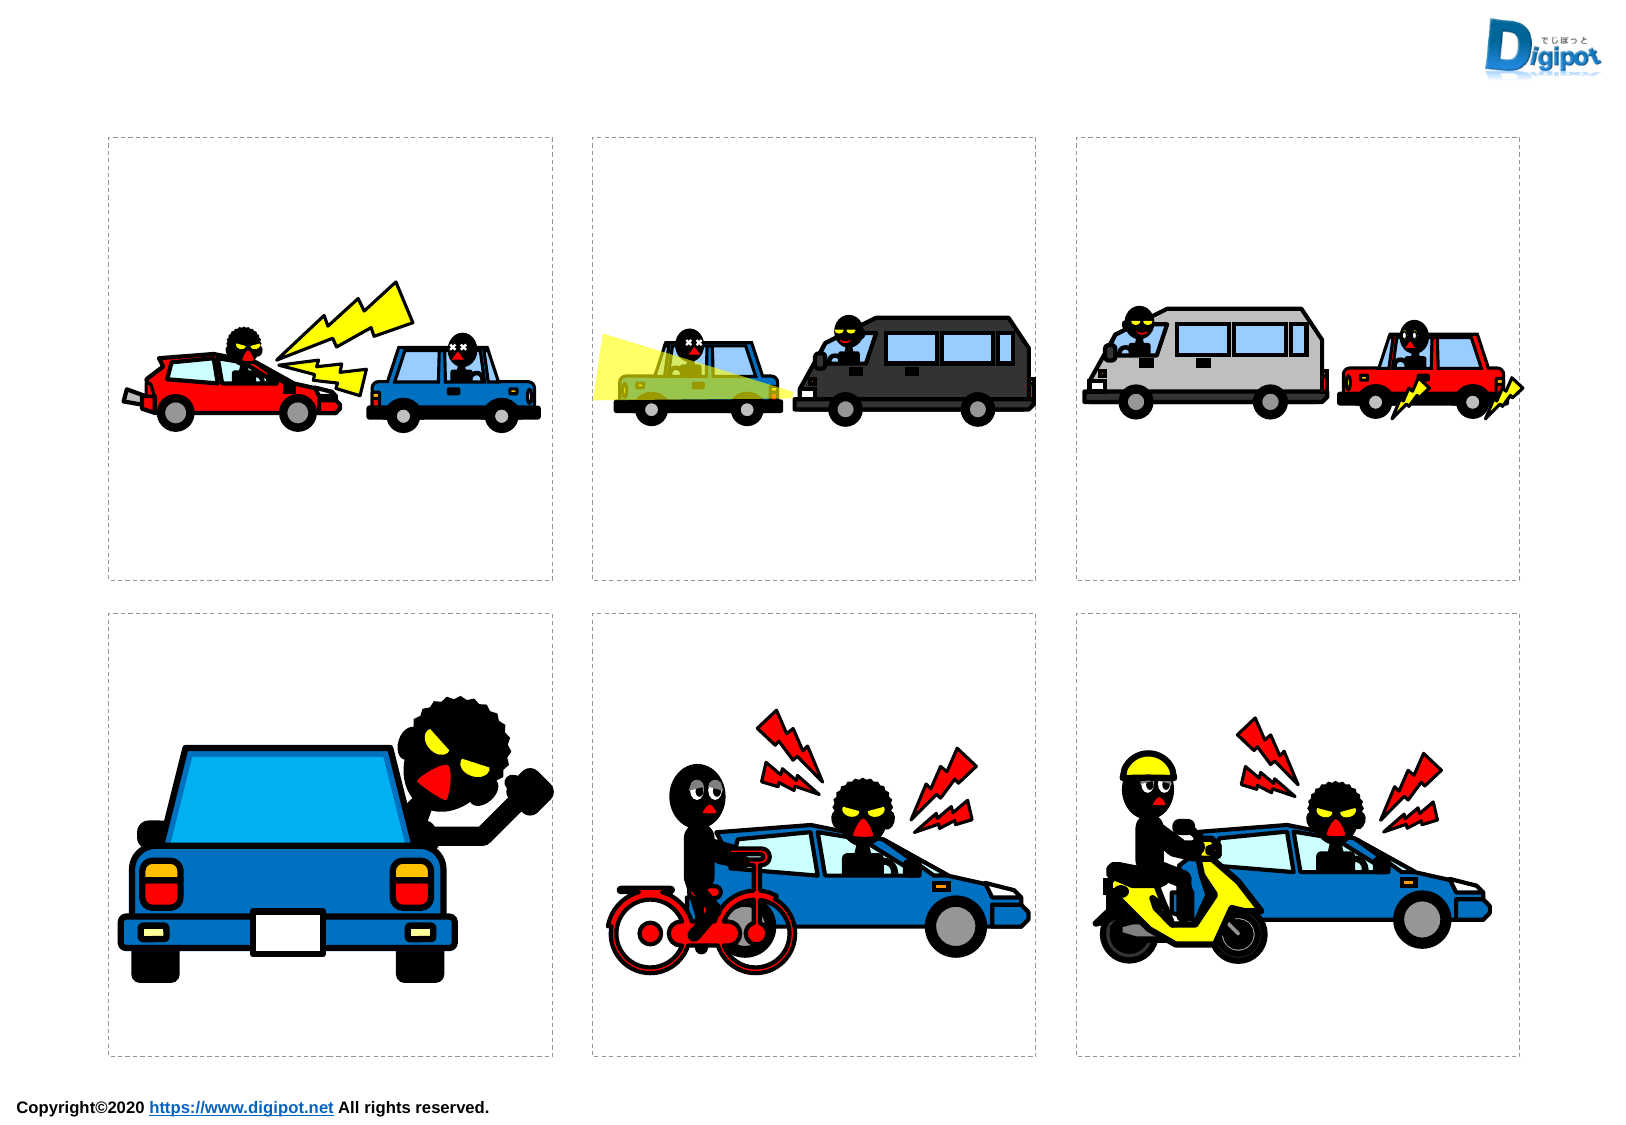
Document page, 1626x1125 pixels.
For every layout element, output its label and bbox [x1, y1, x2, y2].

text_box [1099, 722, 1490, 961]
picture [1485, 18, 1602, 82]
text_box [124, 274, 540, 437]
text_box [1084, 305, 1525, 423]
text_box [596, 314, 1034, 430]
text_box [607, 715, 1029, 974]
text_box [120, 691, 551, 983]
